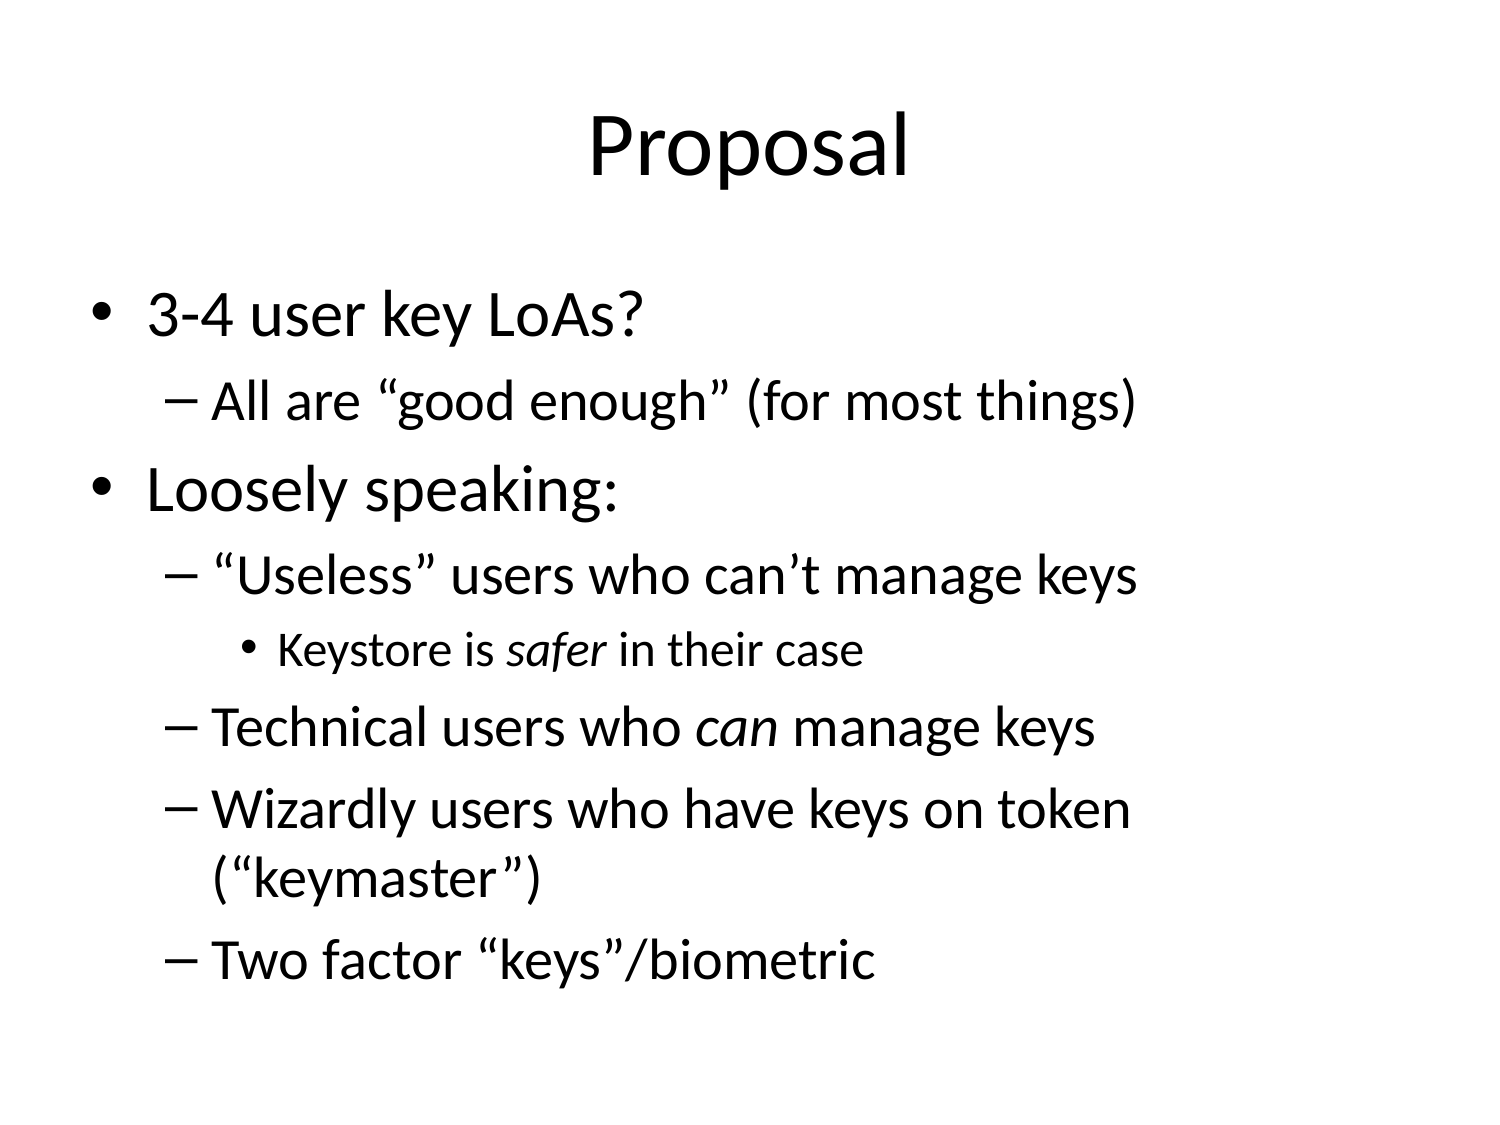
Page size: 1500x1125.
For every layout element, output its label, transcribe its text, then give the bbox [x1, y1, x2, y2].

title Proposal [75, 45, 1425, 233]
list 3-4 user key LoAs? All are “good enough” (for most things) Loosely speaking: “Useless” users who can’t manage keys Keystore is safer in their case Technical users who can manage keys Wizardly users who have keys on token (“keymaster”) Two factor “keys”/biometric [75, 262, 1425, 1005]
